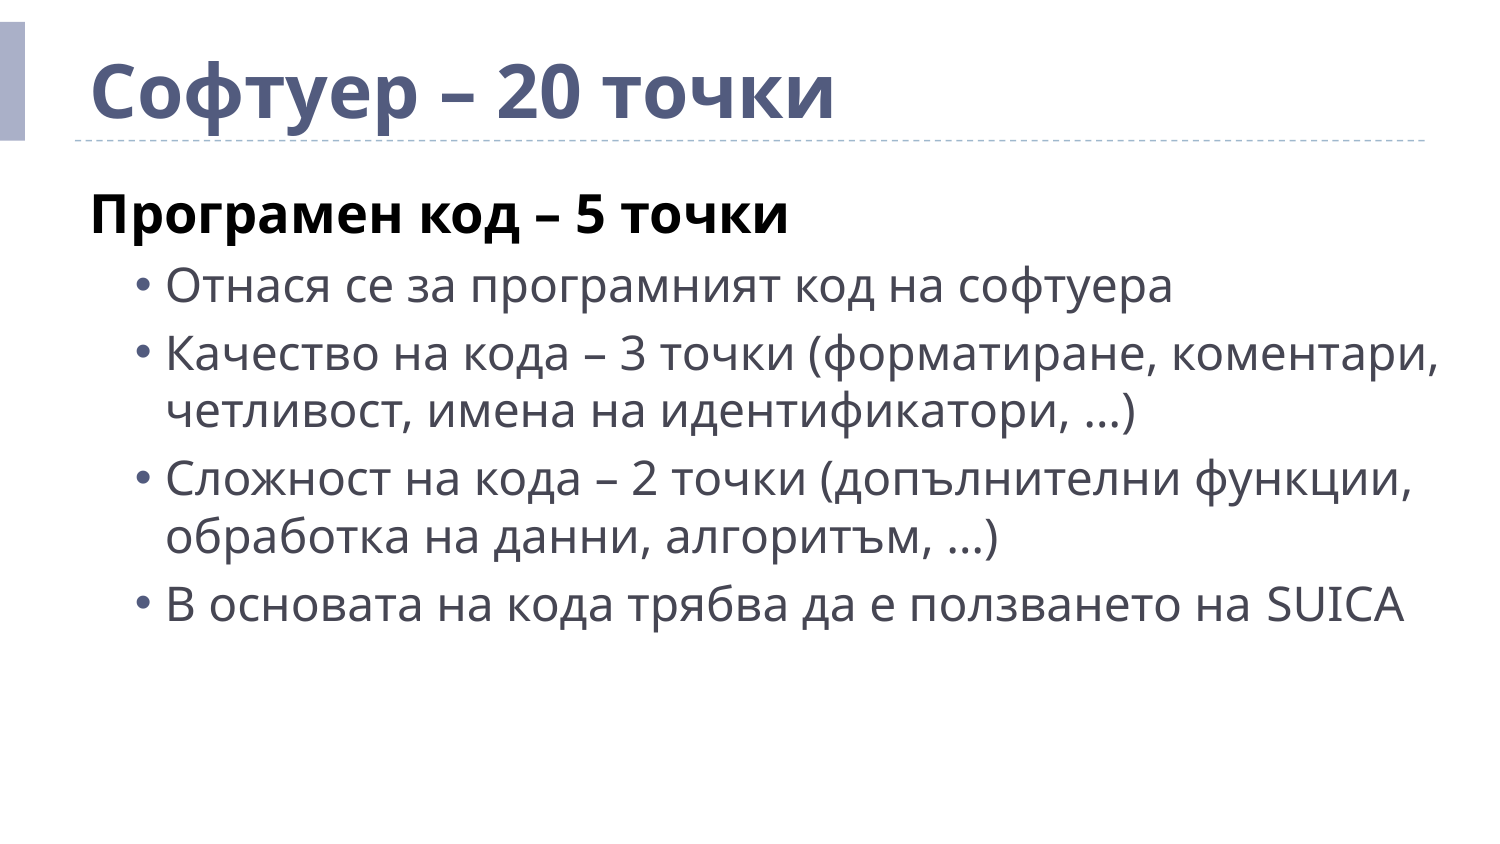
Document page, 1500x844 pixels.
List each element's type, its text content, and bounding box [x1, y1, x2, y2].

list Програмен код – 5 точки Отнася се за програмният код на софтуера Качество на кода – 3 точки (форматиране, коментари, четливост, имена на идентификатори, …) Сложност на кода – 2 точки (допълнителни функции, обработка на данни, алгоритъм, …) В основата на кода трябва да е ползването на SUICA [75, 171, 1475, 835]
title Софтуер – 20 точки [75, 18, 1475, 141]
